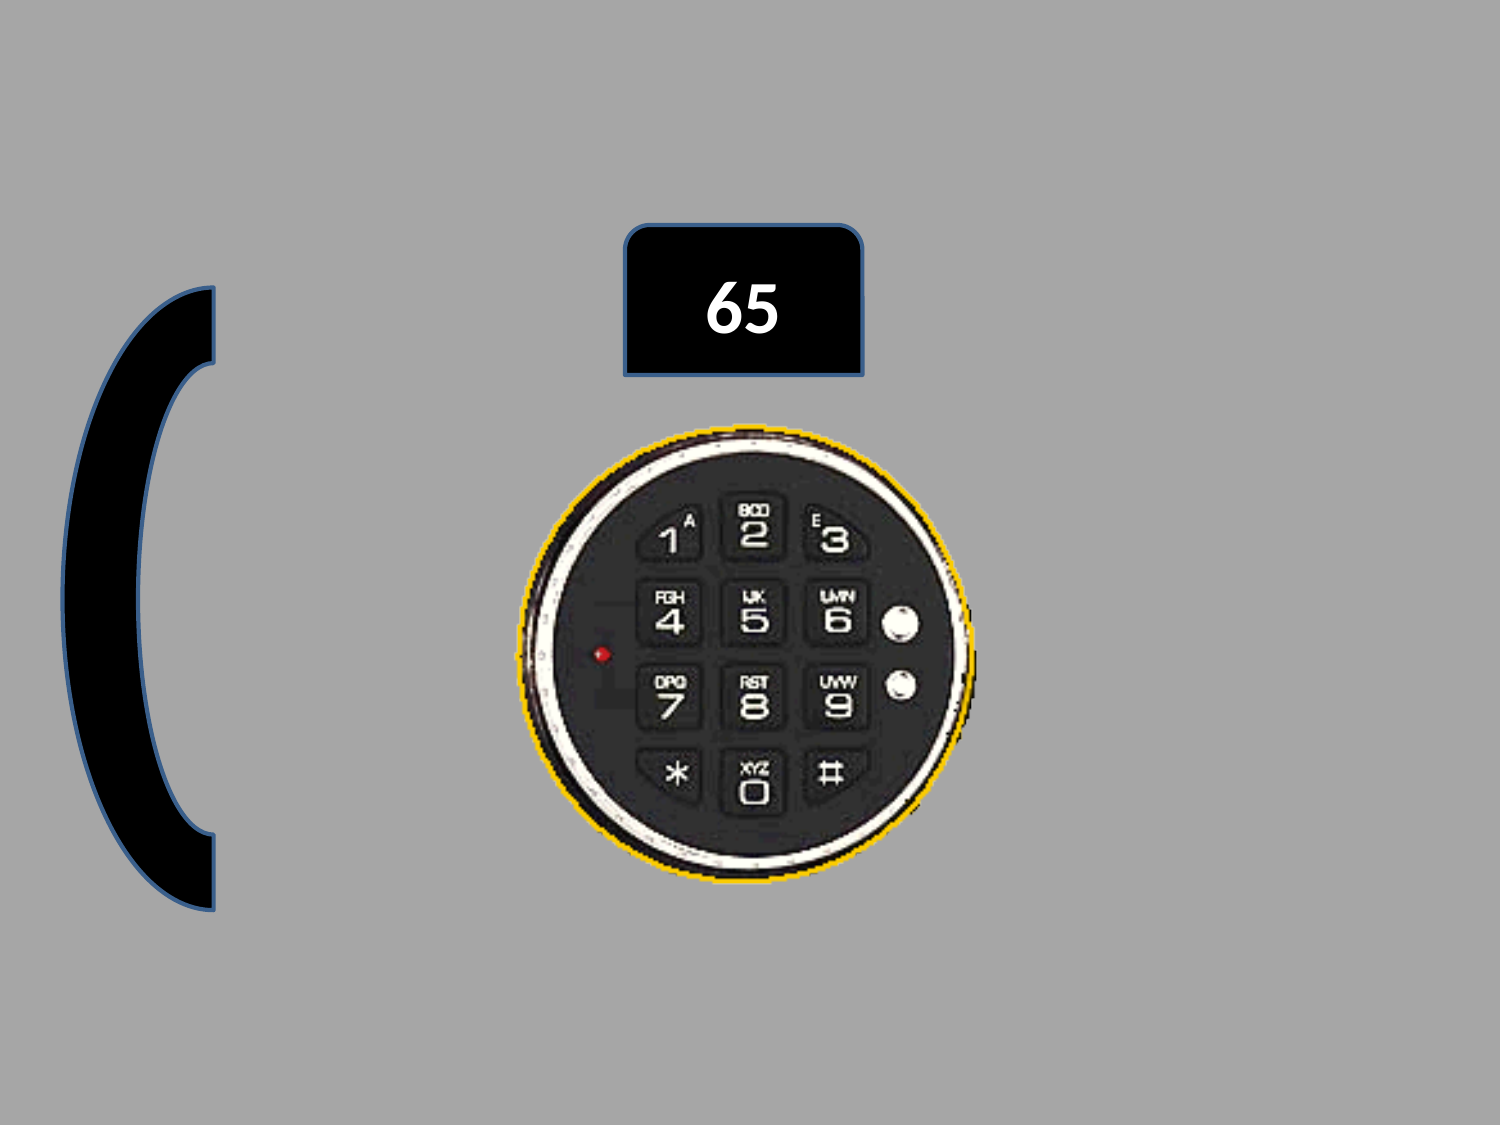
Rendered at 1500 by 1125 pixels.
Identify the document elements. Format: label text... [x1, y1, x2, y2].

picture [499, 412, 988, 901]
text_box [60, 285, 216, 913]
text_box 65 [622, 222, 865, 378]
